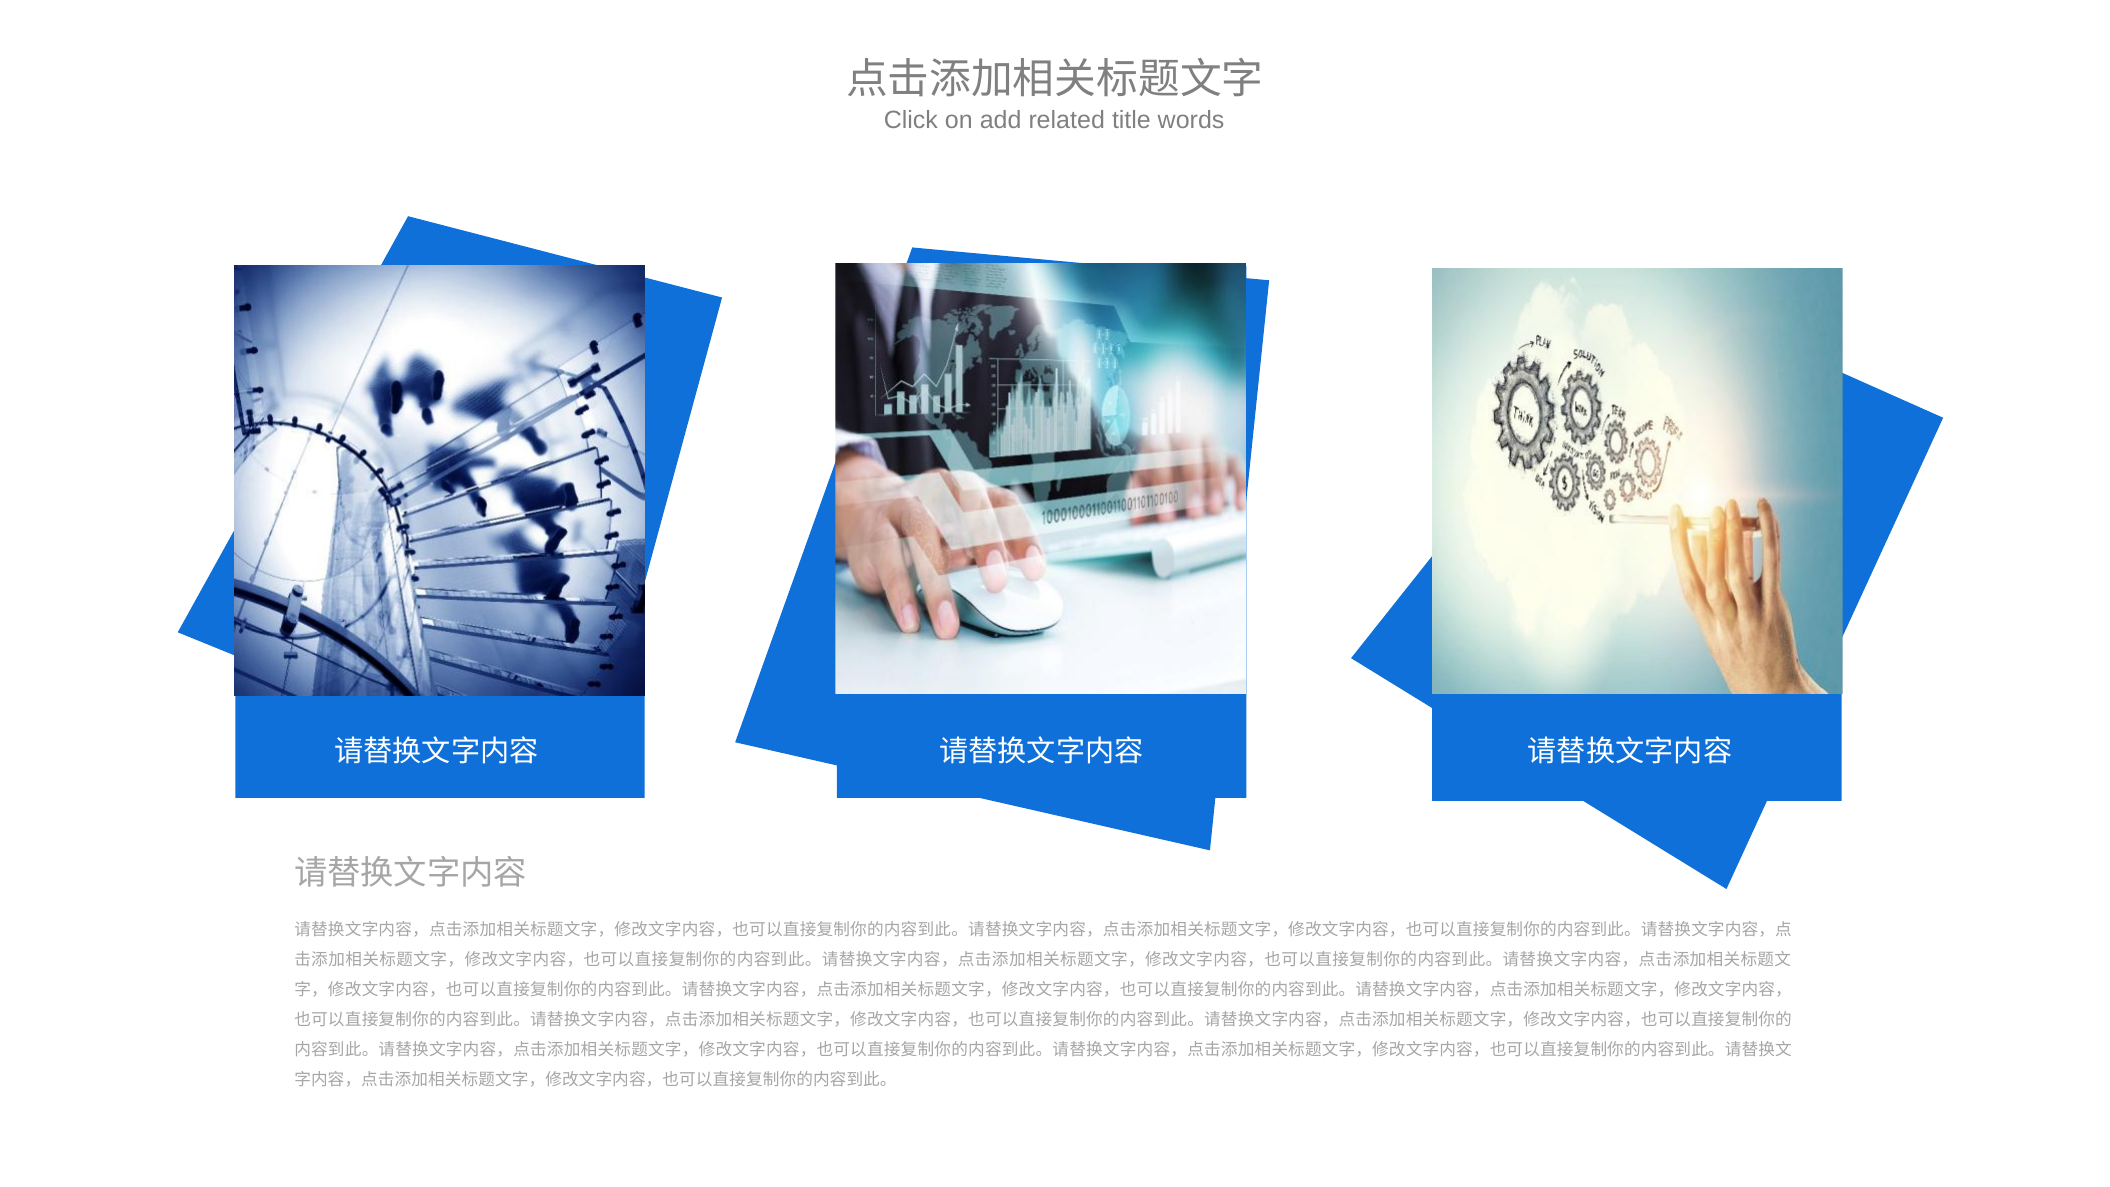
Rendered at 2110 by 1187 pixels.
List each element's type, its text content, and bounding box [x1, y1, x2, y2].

text_box [1247, 278, 1270, 494]
text_box 请替换文字内容 [1512, 707, 1748, 775]
text_box [836, 694, 1247, 798]
text_box [1351, 557, 1432, 708]
text_box [1844, 373, 1944, 634]
text_box [177, 532, 233, 655]
text_box [735, 466, 836, 766]
text_box [1431, 268, 1844, 694]
text_box Click on add related title words [864, 95, 1246, 158]
text_box [235, 697, 645, 798]
text_box 请替换文字内容 [924, 707, 1159, 775]
text_box [1432, 694, 1842, 801]
text_box [1583, 801, 1767, 823]
text_box [233, 265, 646, 697]
text_box [381, 216, 597, 265]
text_box 点击添加相关标题文字 [803, 44, 1307, 107]
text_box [279, 823, 1809, 1099]
text_box [646, 277, 723, 578]
text_box [980, 798, 1216, 823]
text_box [834, 262, 1247, 694]
text_box 请替换文字内容 [319, 707, 554, 775]
text_box [907, 247, 1071, 262]
